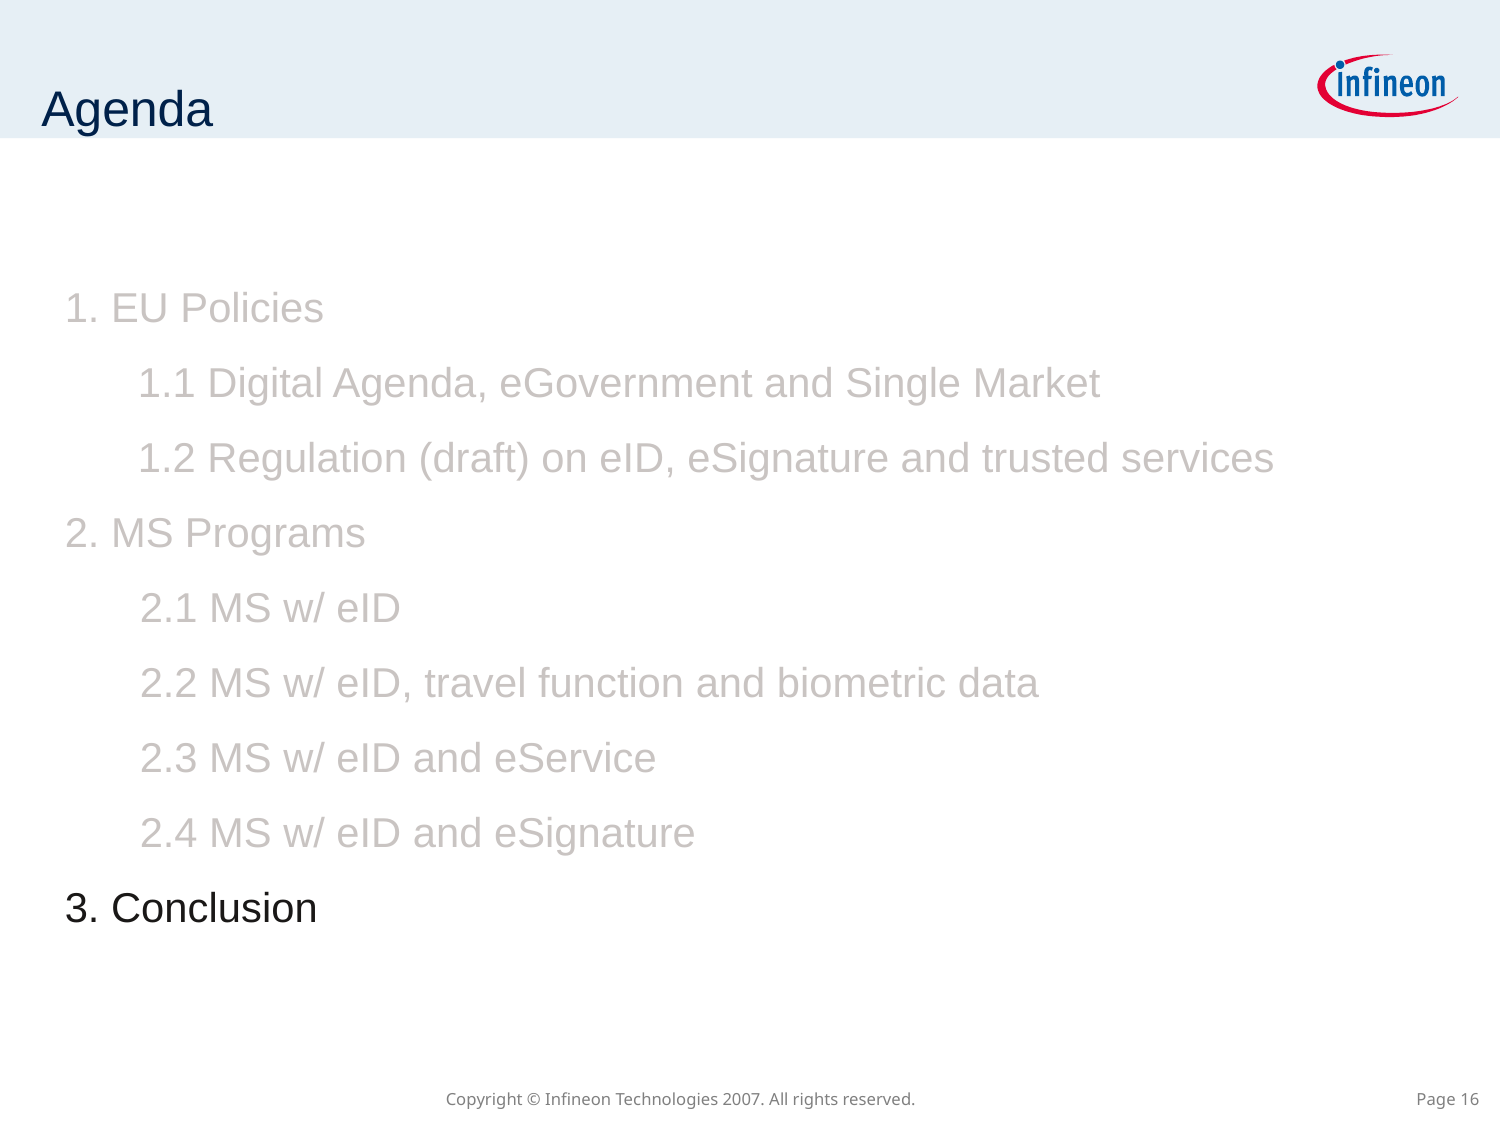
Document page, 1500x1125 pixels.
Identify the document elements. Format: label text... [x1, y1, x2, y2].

title Agenda [40, 10, 1200, 138]
list 1. EU Policies 1.1 Digital Agenda, eGovernment and Single Market 1.2 Regulation (draft) on eID, eSignature and trusted services 2. MS Programs 2.1 MS w/ eID 2.2 MS w/ eID, travel function and biometric data 2.3 MS w/ eID and eService 2.4 MS w/ eID and eSignature 3. Conclusion [64, 255, 1389, 1000]
